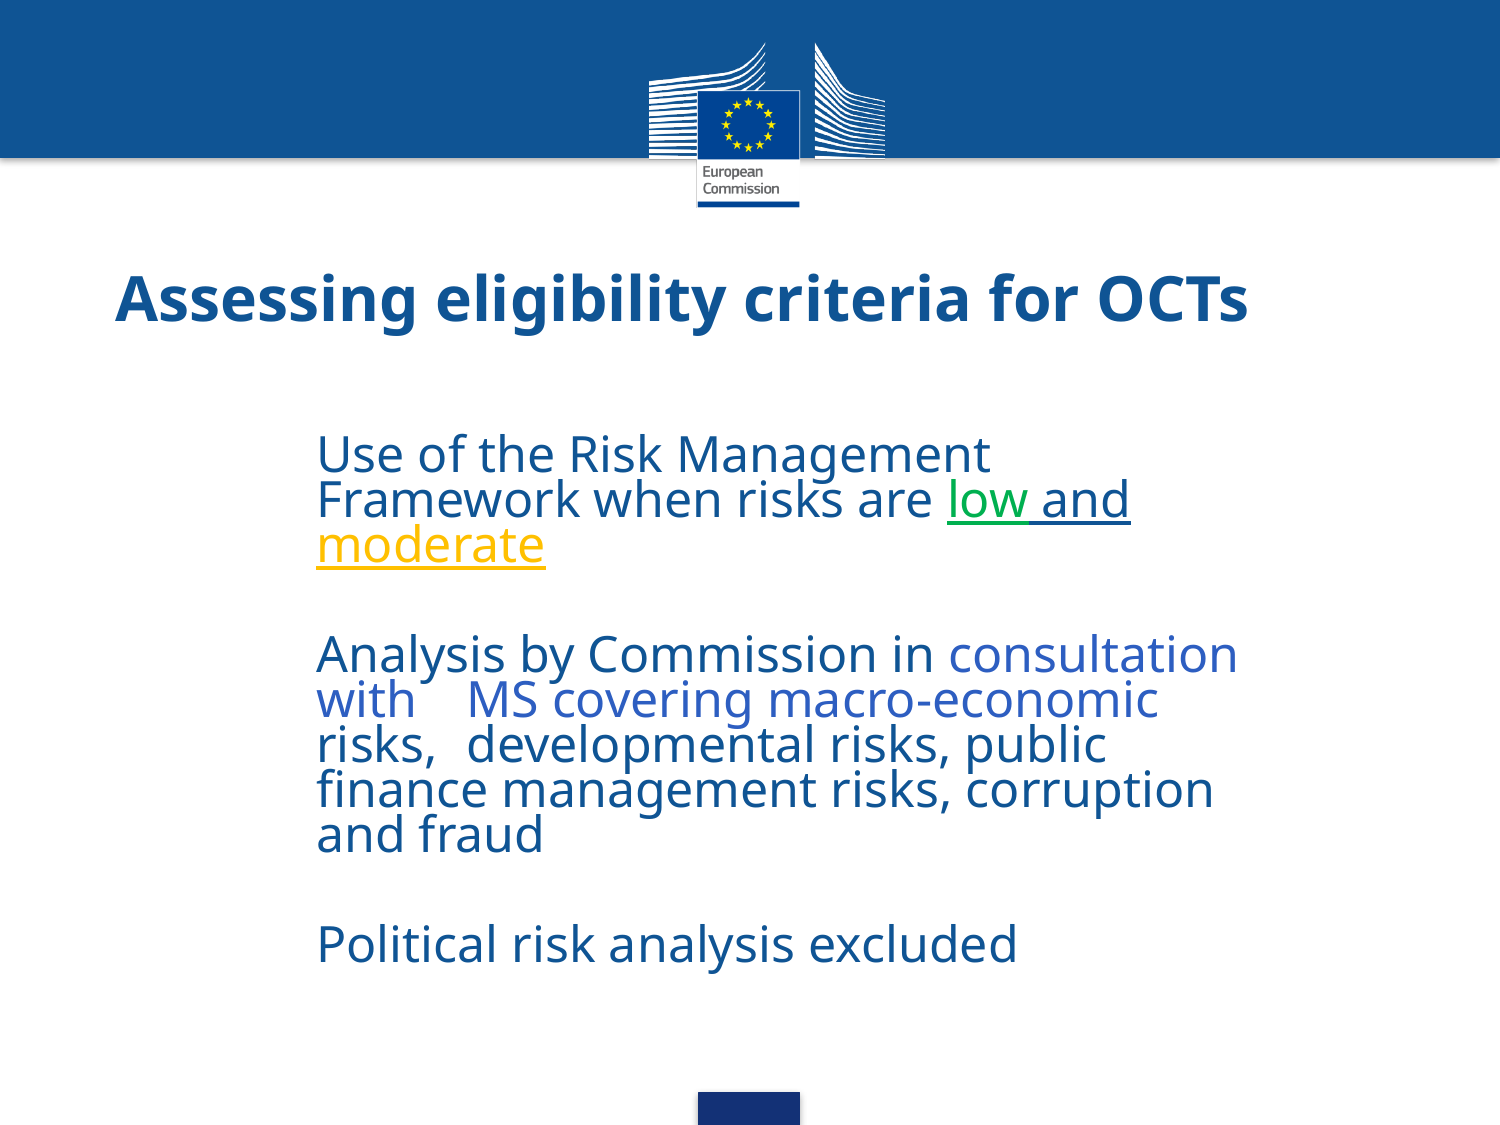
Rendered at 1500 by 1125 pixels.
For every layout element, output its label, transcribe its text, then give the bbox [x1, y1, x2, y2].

list Use of the Risk Management Framework when risks are low and moderate Analysis by Commission in consultation with MS covering macro-economic risks, developmental risks, public finance management risks, corruption and fraud Political risk analysis excluded [244, 429, 1258, 882]
picture [649, 42, 885, 208]
title Assessing eligibility criteria for OCTs [41, 219, 1471, 374]
